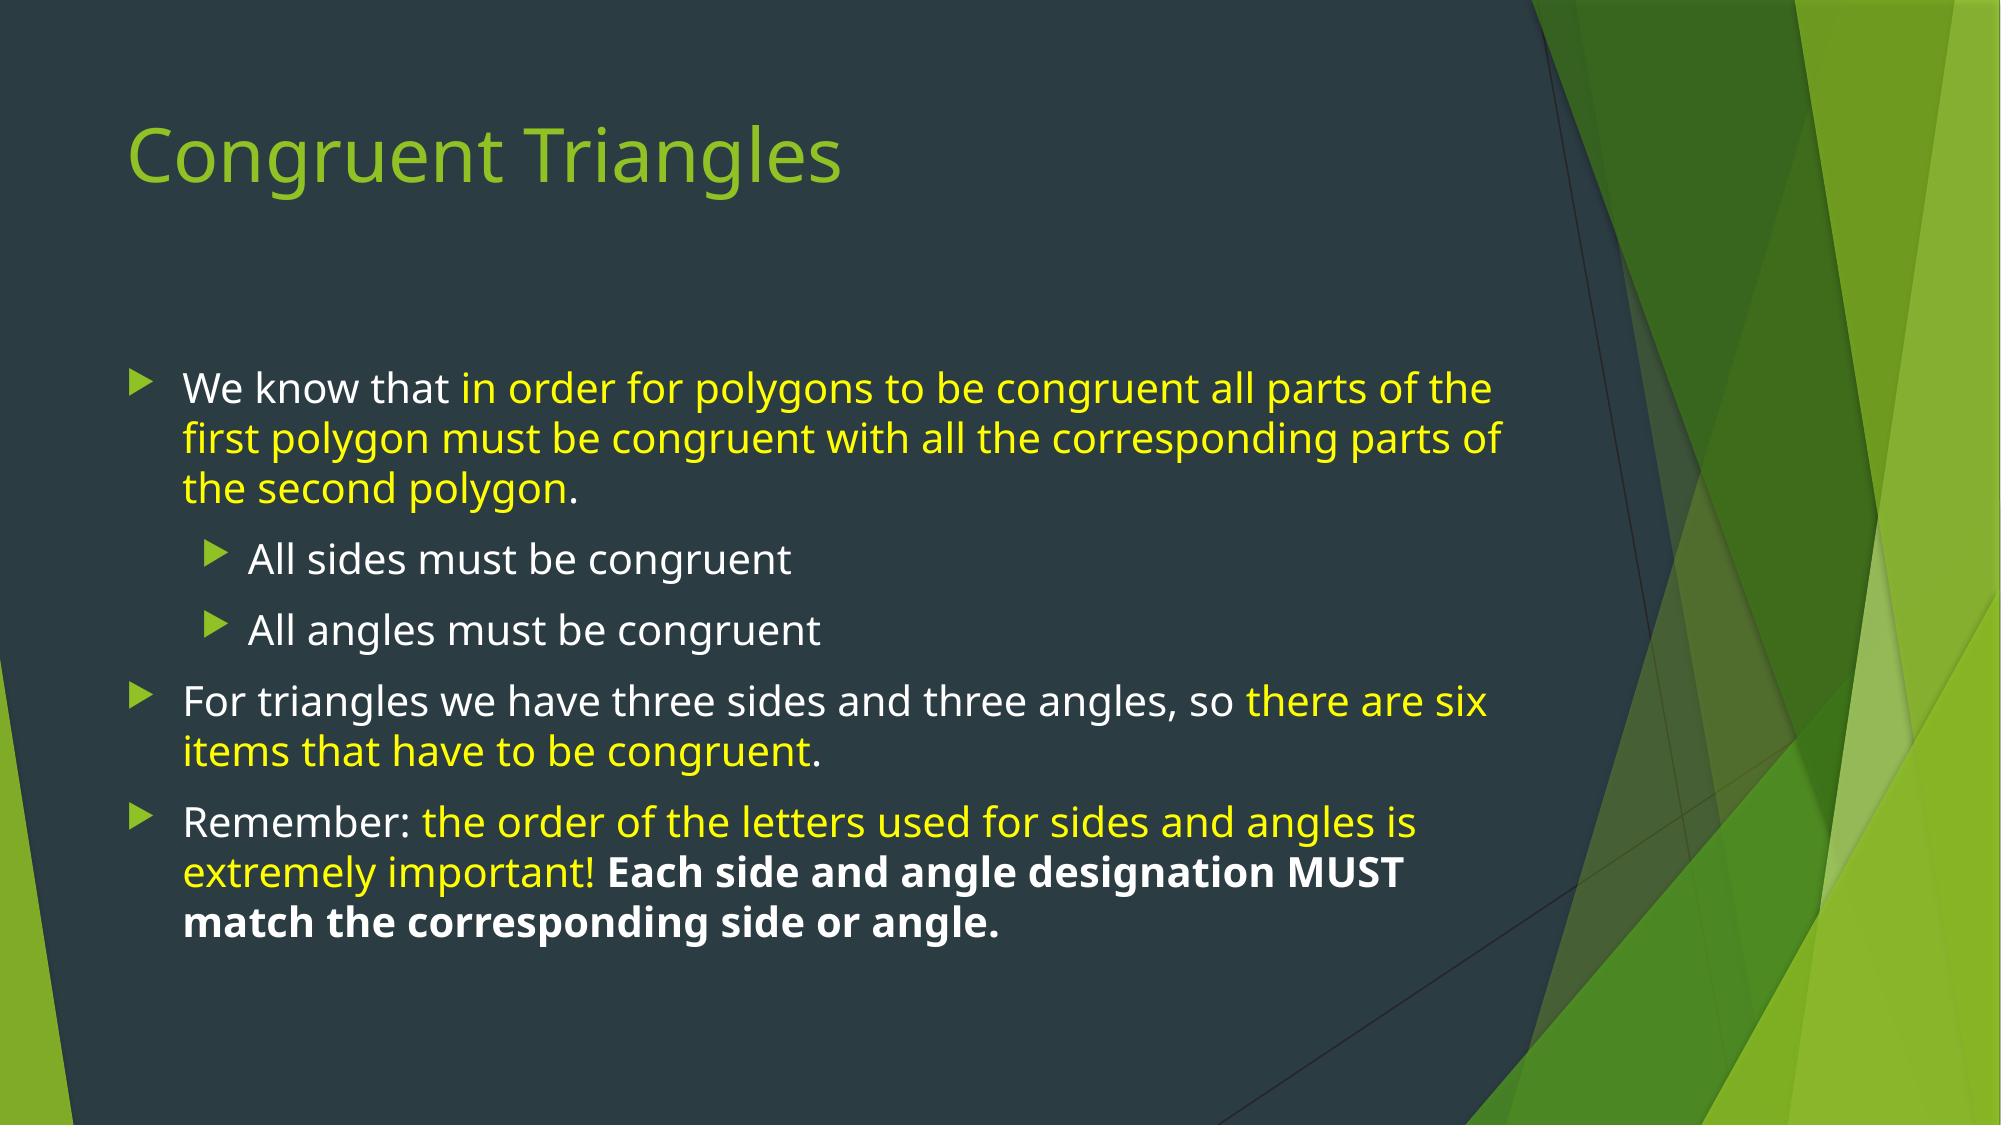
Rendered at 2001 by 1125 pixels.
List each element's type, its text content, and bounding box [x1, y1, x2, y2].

title Congruent Triangles [111, 99, 1522, 317]
list We know that in order for polygons to be congruent all parts of the first polygon must be congruent with all the corresponding parts of the second polygon. All sides must be congruent All angles must be congruent For triangles we have three sides and three angles, so there are six items that have to be congruent. Remember: the order of the letters used for sides and angles is extremely important! Each side and angle designation MUST match the corresponding side or angle. [111, 354, 1522, 992]
